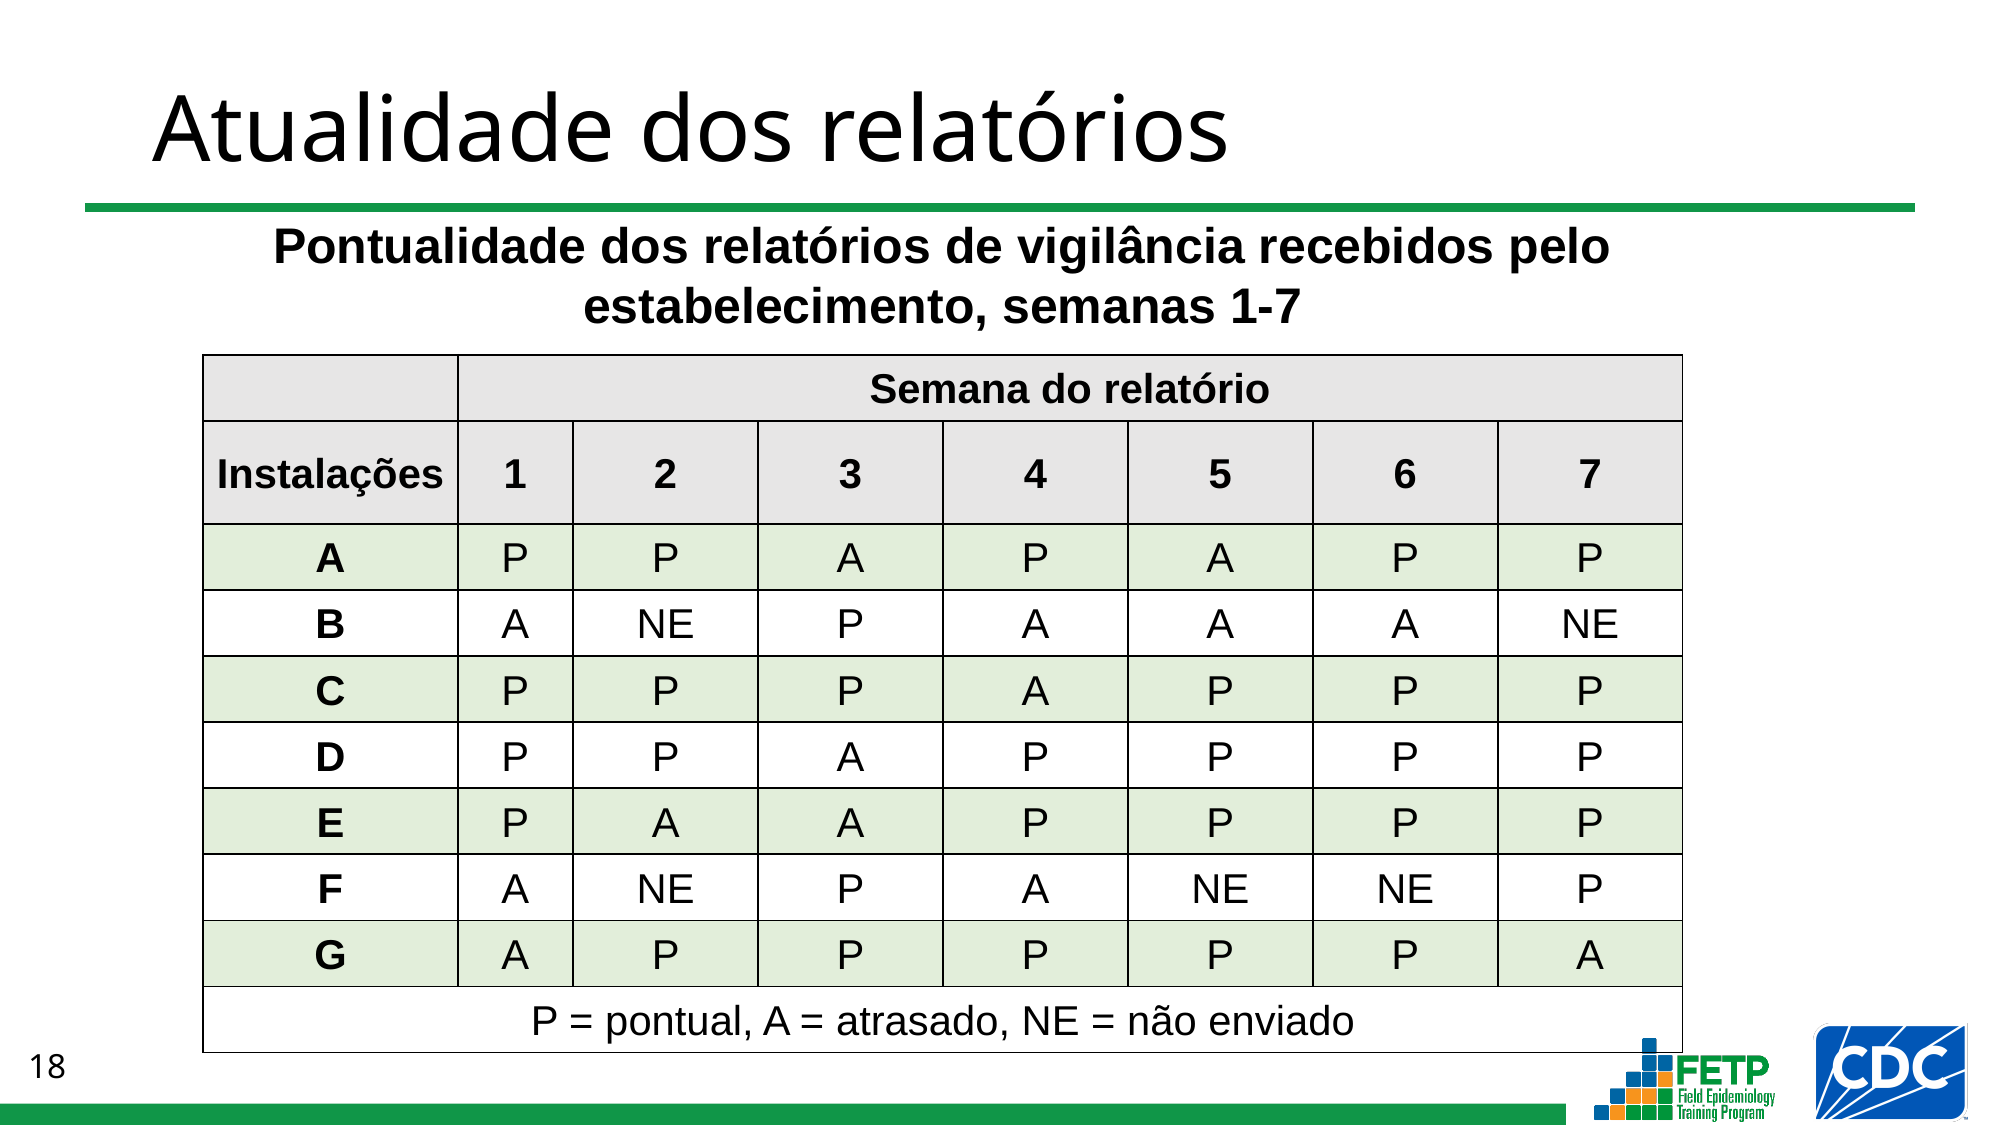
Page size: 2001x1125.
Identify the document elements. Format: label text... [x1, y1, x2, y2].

table_cell Instalações [204, 422, 457, 523]
table_cell P [459, 789, 572, 853]
table_cell P [574, 921, 757, 986]
table_cell A [759, 525, 942, 589]
table_cell P [1314, 525, 1497, 589]
table_cell P [759, 855, 942, 920]
table_cell P [1129, 789, 1312, 853]
table_cell A [574, 789, 757, 853]
table_cell B [204, 591, 457, 655]
table_cell A [459, 855, 572, 920]
table_cell P [459, 525, 572, 589]
table_cell P [944, 723, 1127, 787]
table_cell P [1314, 723, 1497, 787]
table_cell P [1129, 921, 1312, 986]
table_cell P = pontual, A = atrasado, NE = não enviado [204, 987, 1682, 1052]
table_cell A [1129, 591, 1312, 655]
table_cell C [204, 657, 457, 721]
table_header Semana do relatório [459, 356, 1682, 420]
table_cell P [574, 723, 757, 787]
table_cell 5 [1129, 422, 1312, 523]
table_cell 3 [759, 422, 942, 523]
table_cell P [459, 723, 572, 787]
table_cell P [944, 525, 1127, 589]
table_cell NE [1314, 855, 1497, 920]
table_cell P [1129, 723, 1312, 787]
picture [1813, 1023, 1968, 1122]
table_cell P [574, 657, 757, 721]
table_cell A [1499, 921, 1682, 986]
table_cell A [944, 657, 1127, 721]
table_cell 7 [1499, 422, 1682, 523]
table_header [204, 356, 457, 420]
table_cell F [204, 855, 457, 920]
table_cell A [759, 723, 942, 787]
table_cell P [1499, 855, 1682, 920]
table_cell A [459, 921, 572, 986]
table_cell D [204, 723, 457, 787]
table_cell 1 [459, 422, 572, 523]
table_cell 4 [944, 422, 1127, 523]
table_cell P [759, 591, 942, 655]
table_cell P [1499, 525, 1682, 589]
table_cell NE [1129, 855, 1312, 920]
title Atualidade dos relatórios [137, 75, 1863, 207]
table_cell P [1499, 723, 1682, 787]
table_cell P [1314, 921, 1497, 986]
table_cell E [204, 789, 457, 853]
picture [1594, 1038, 1775, 1122]
table_cell NE [1499, 591, 1682, 655]
table_cell P [759, 921, 942, 986]
table_cell P [944, 789, 1127, 853]
table_cell 2 [574, 422, 757, 523]
table_cell P [944, 921, 1127, 986]
text_box Pontualidade dos relatórios de vigilância recebidos pelo estabelecimento, semanas 1-7 [203, 206, 1683, 341]
table_cell A [459, 591, 572, 655]
table_cell G [204, 921, 457, 986]
table_cell A [944, 855, 1127, 920]
table_cell A [1129, 525, 1312, 589]
table_cell A [1314, 591, 1497, 655]
table_cell NE [574, 591, 757, 655]
table_cell A [204, 525, 457, 589]
table_cell P [1499, 657, 1682, 721]
table_cell NE [574, 855, 757, 920]
table_cell P [1314, 789, 1497, 853]
table_cell P [574, 525, 757, 589]
table_cell 6 [1314, 422, 1497, 523]
table_cell P [459, 657, 572, 721]
table_cell P [759, 657, 942, 721]
table_cell P [1499, 789, 1682, 853]
table_cell P [1314, 657, 1497, 721]
table_cell P [1129, 657, 1312, 721]
table_cell A [944, 591, 1127, 655]
table_cell A [759, 789, 942, 853]
